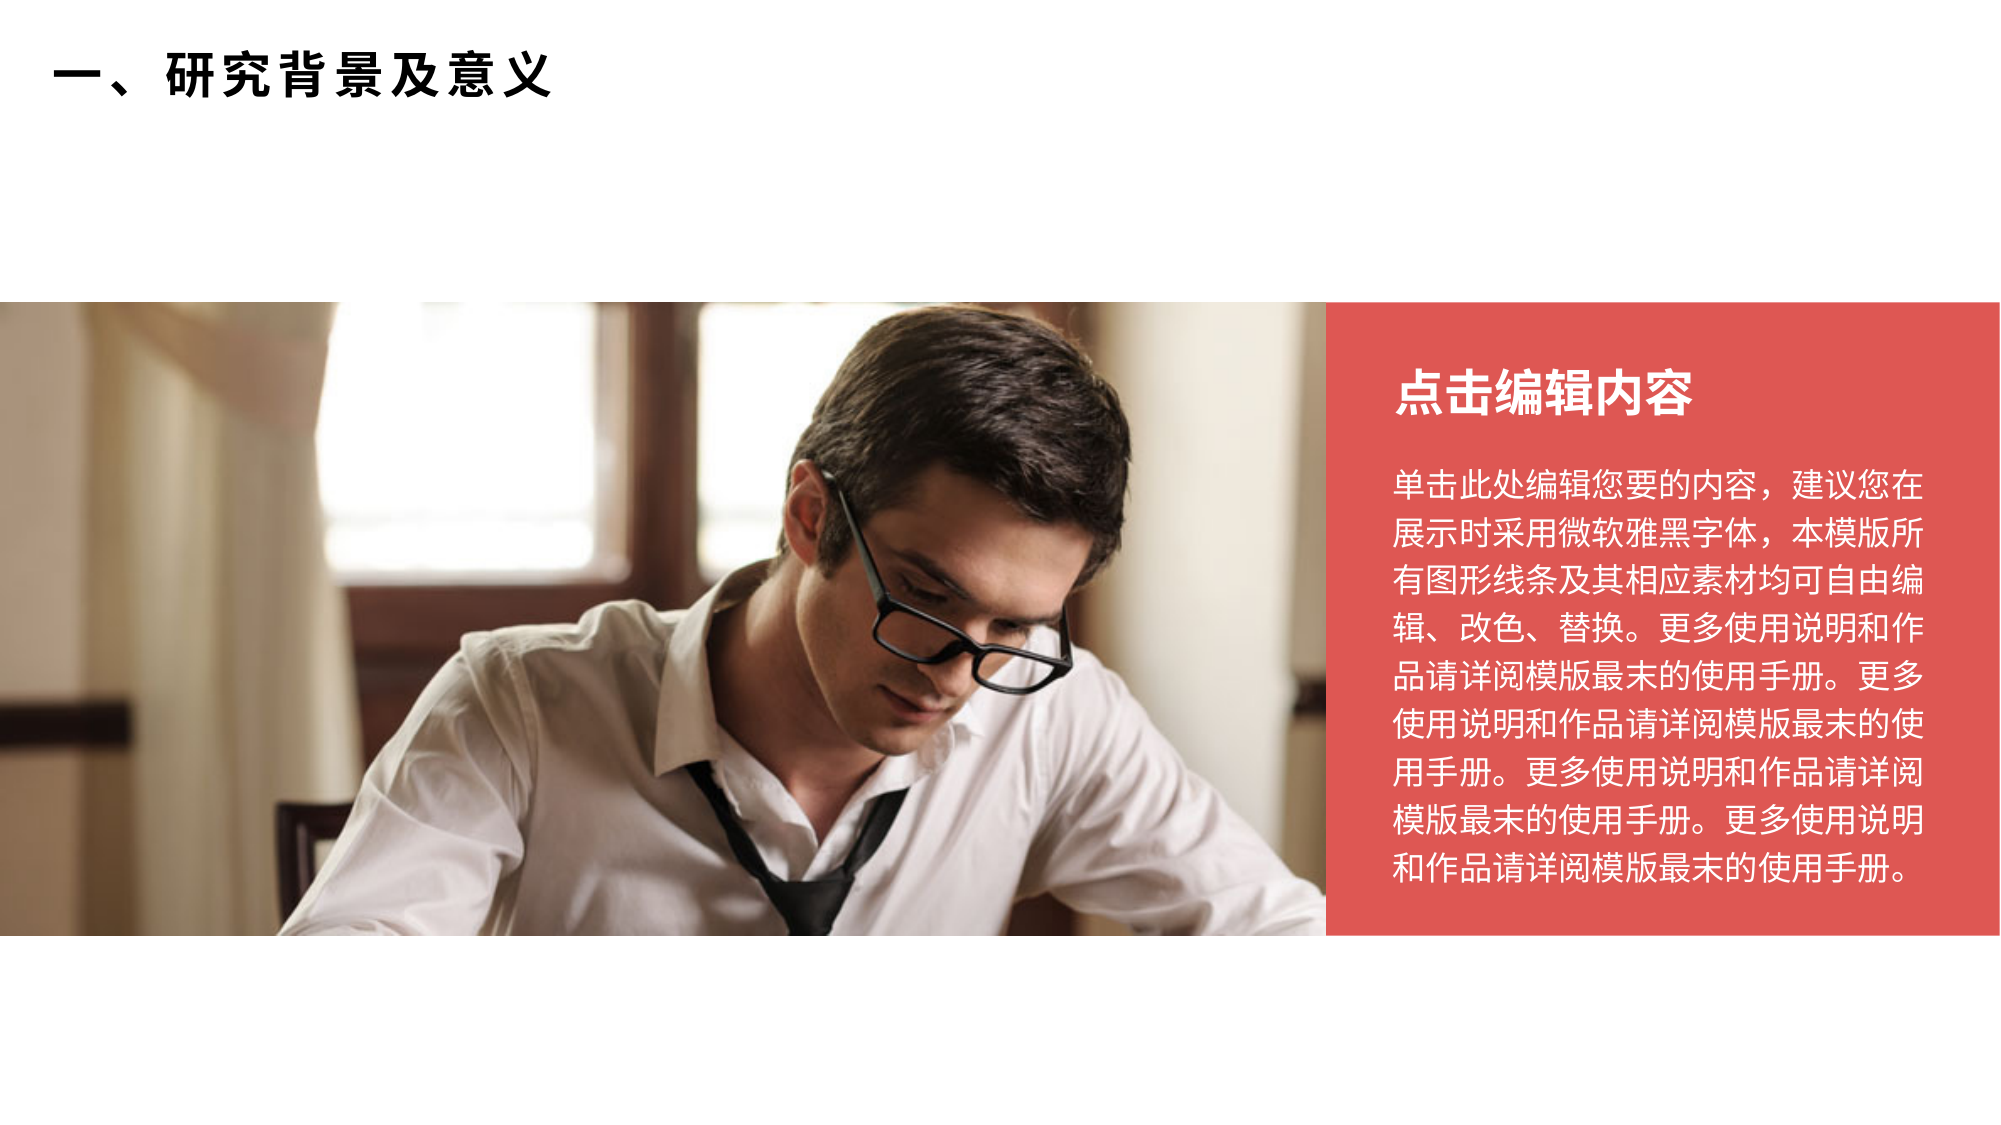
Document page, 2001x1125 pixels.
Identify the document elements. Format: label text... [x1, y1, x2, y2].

text_box 单击此处编辑您要的内容，建议您在展示时采用微软雅黑字体，本模版所有图形线条及其相应素材均可自由编辑、改色、替换。更多使用说明和作品请详阅模版最末的使用手册。更多使用说明和作品请详阅模版最末的使用手册。更多使用说明和作品请详阅模版最末的使用手册。更多使用说明和作品请详阅模版最末的使用手册。 [1377, 448, 1972, 895]
text_box 一、研究背景及意义 [38, 35, 631, 111]
picture [0, 302, 1326, 936]
text_box [1325, 301, 2000, 937]
text_box 点击编辑内容 [1379, 353, 1710, 429]
